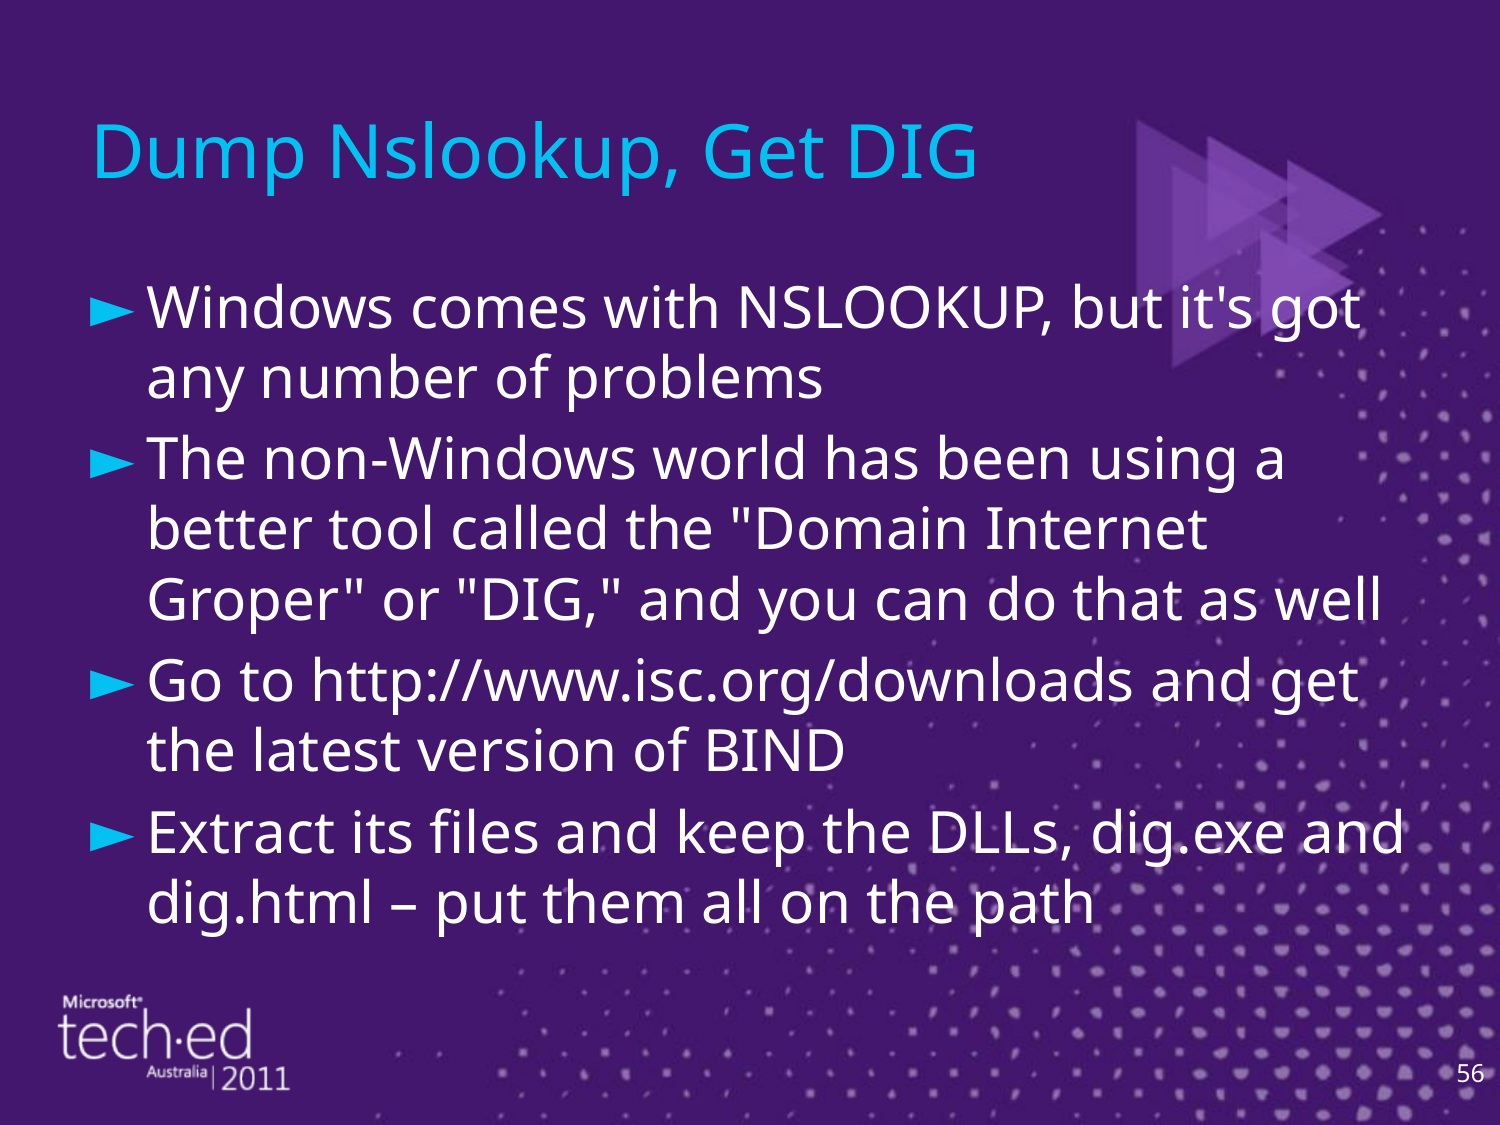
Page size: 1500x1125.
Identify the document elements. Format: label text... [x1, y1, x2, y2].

slide_number 56 [1187, 1037, 1500, 1113]
title Dump Nslookup, Get DIG [75, 54, 1425, 243]
list Windows comes with NSLOOKUP, but it's got any number of problems The non-Windows world has been using a better tool called the "Domain Internet Groper" or "DIG," and you can do that as well Go to http://www.isc.org/downloads and get the latest version of BIND Extract its files and keep the DLLs, dig.exe and dig.html – put them all on the path [75, 262, 1425, 1005]
picture [0, 0, 1500, 1125]
